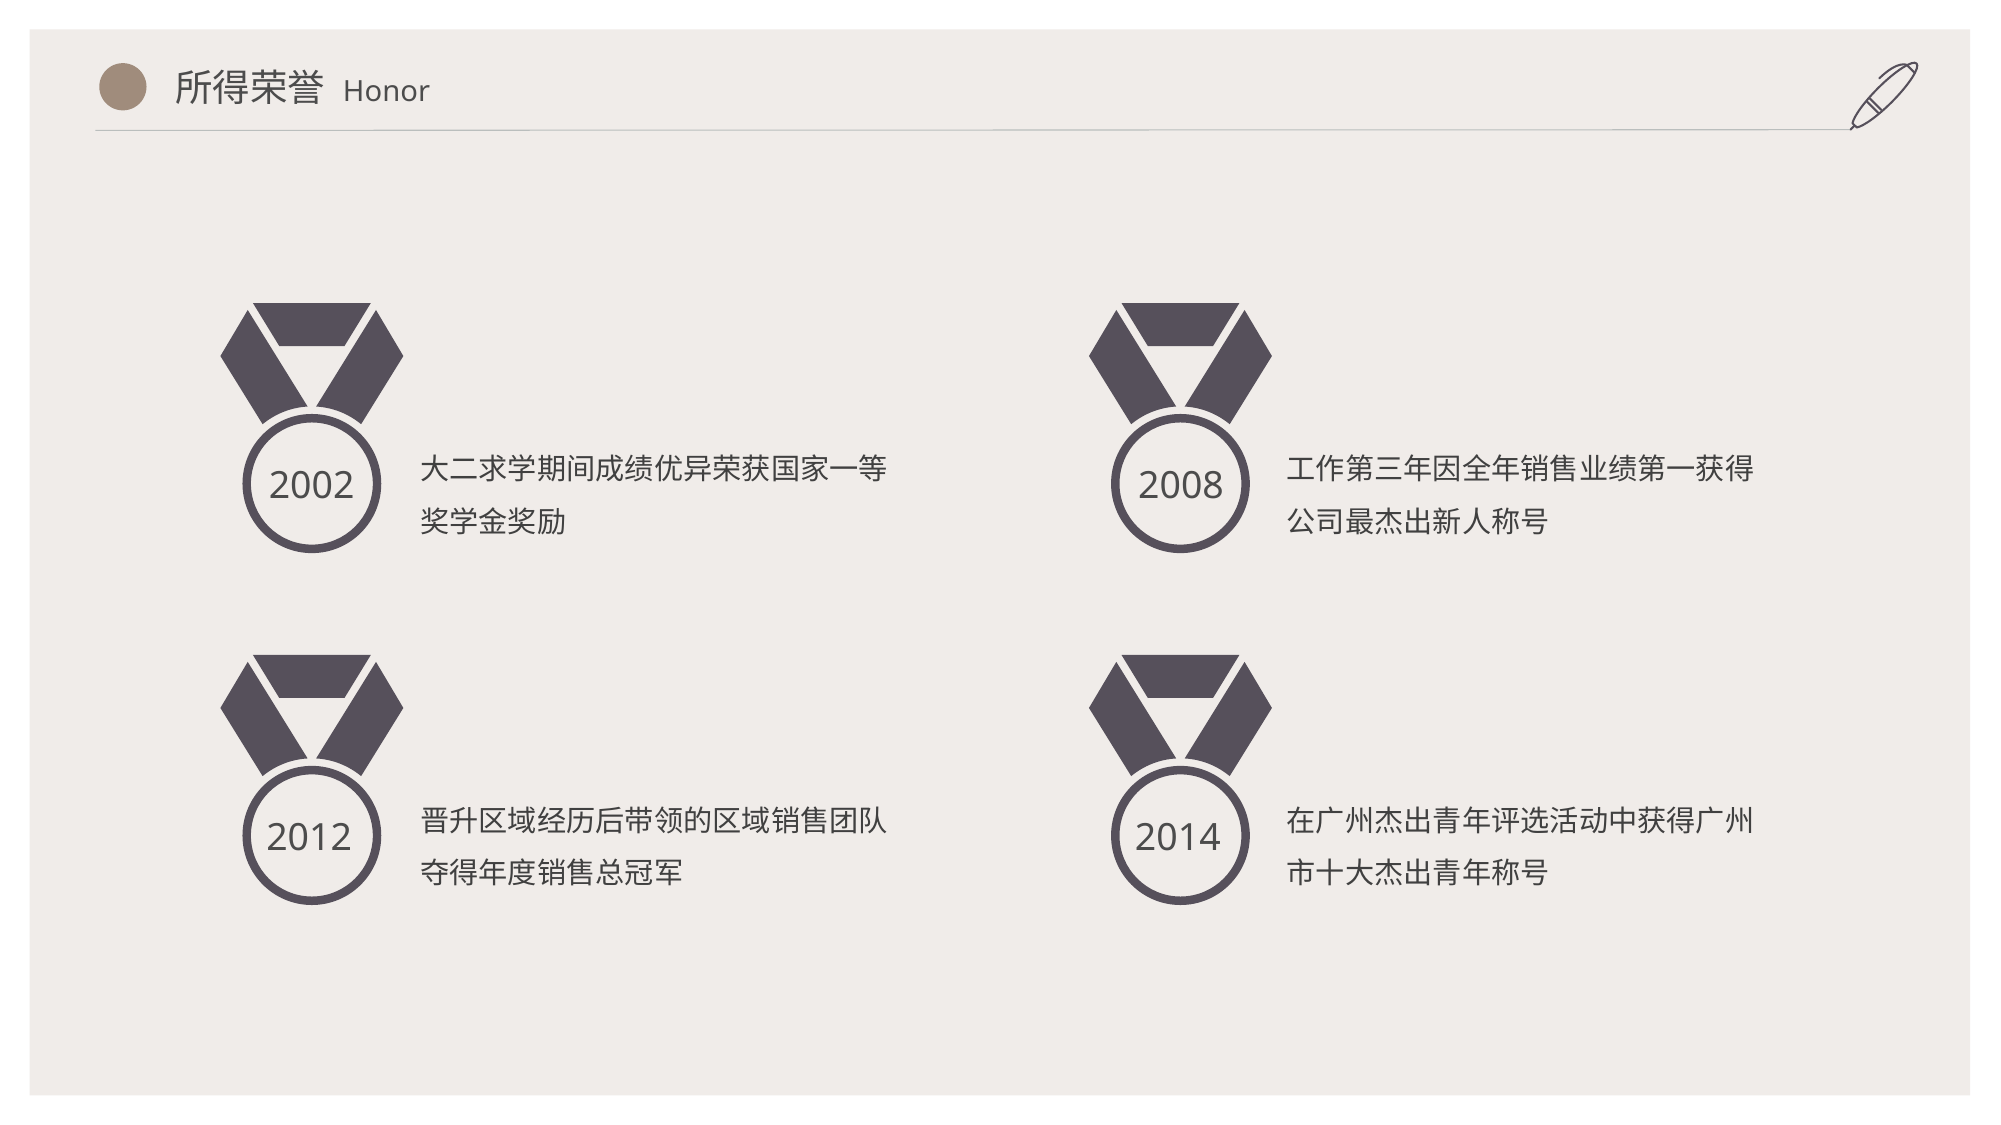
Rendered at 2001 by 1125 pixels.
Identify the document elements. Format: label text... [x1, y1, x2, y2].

text_box [1088, 661, 1177, 777]
text_box [316, 661, 404, 777]
text_box [252, 654, 371, 698]
text_box [1121, 303, 1240, 347]
text_box 在广州杰出青年评选活动中获得广州市十大杰出青年称号 [1271, 777, 1792, 898]
text_box [220, 661, 308, 777]
text_box 2014 [1120, 805, 1236, 866]
text_box 晋升区域经历后带领的区域销售团队夺得年度销售总冠军 [405, 777, 926, 898]
text_box [98, 62, 148, 112]
text_box [1184, 661, 1272, 777]
text_box 大二求学期间成绩优异荣获国家一等奖学金奖励 [405, 425, 926, 546]
text_box [1088, 309, 1177, 425]
text_box [220, 309, 308, 425]
text_box 2012 [251, 805, 367, 866]
text_box [242, 413, 382, 554]
text_box [252, 303, 371, 347]
text_box 2002 [253, 453, 370, 514]
text_box [1851, 62, 1918, 130]
text_box 2008 [1123, 453, 1239, 514]
text_box [1184, 309, 1272, 425]
text_box 工作第三年因全年销售业绩第一获得 公司最杰出新人称号 [1271, 425, 1792, 546]
text_box [316, 309, 404, 425]
text_box [1121, 654, 1240, 698]
text_box 所得荣誉 Honor [160, 56, 445, 117]
text_box [242, 765, 382, 906]
text_box [1111, 765, 1250, 906]
text_box [1111, 413, 1250, 554]
